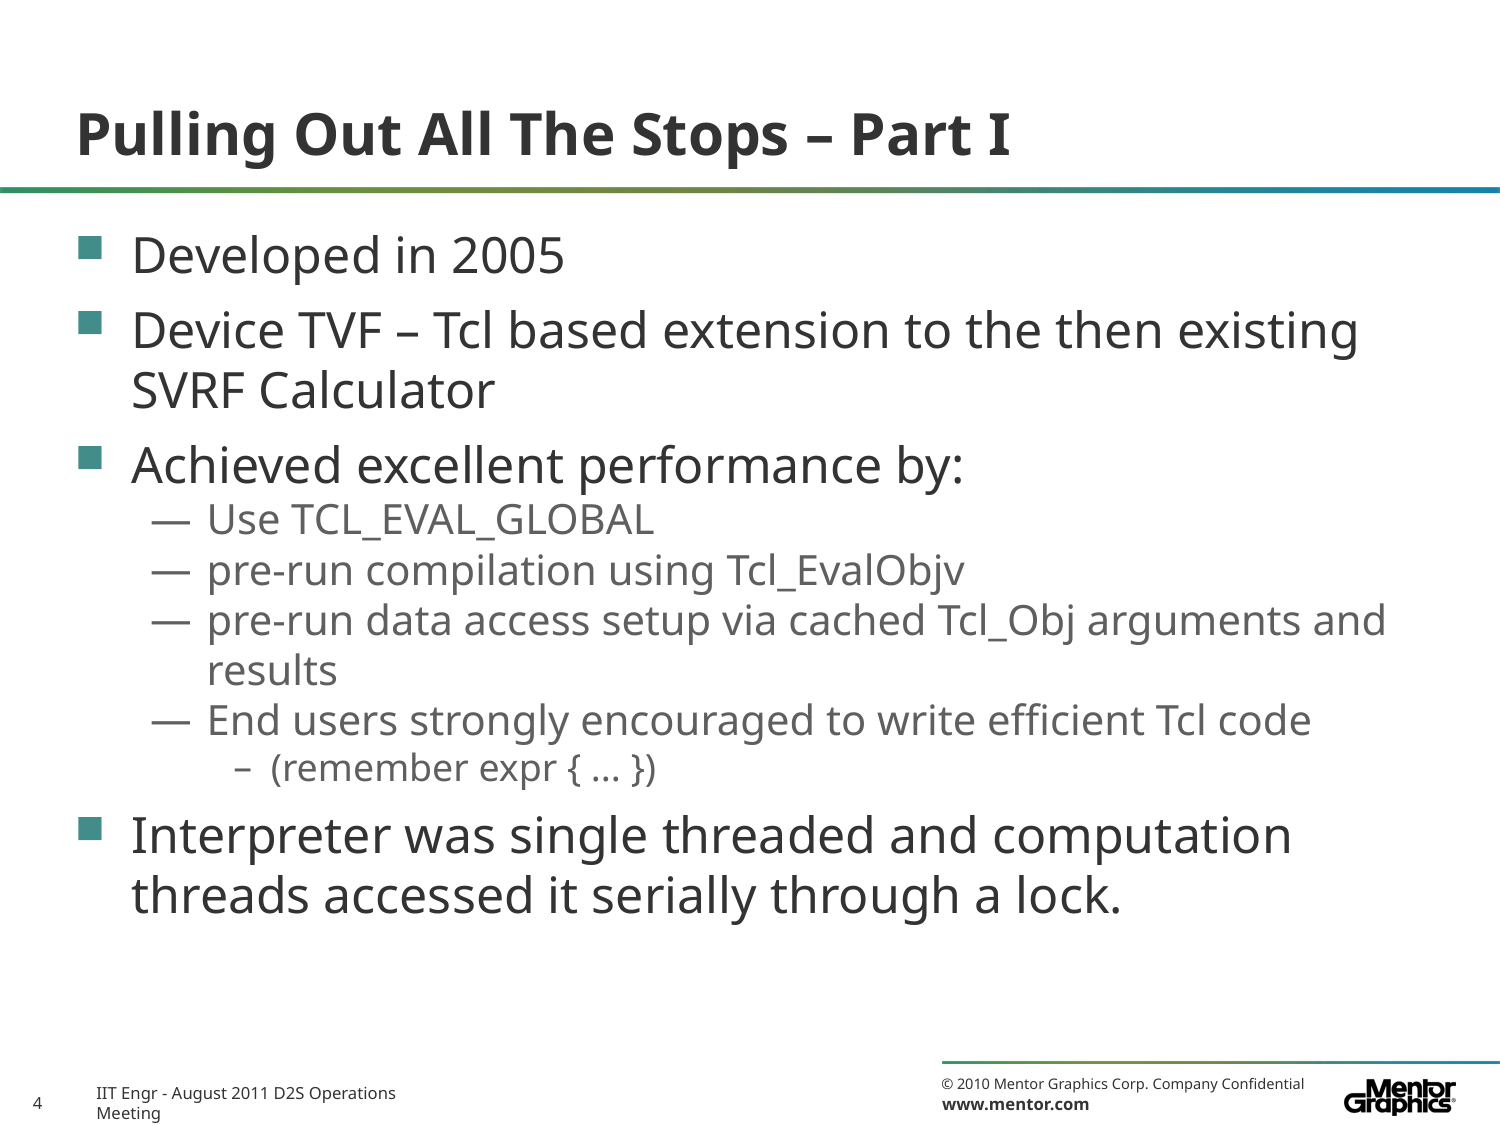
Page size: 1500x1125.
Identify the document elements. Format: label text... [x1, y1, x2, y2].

picture [0, 176, 1500, 215]
picture [0, 1048, 1500, 1125]
footer IIT Engr - August 2011 D2S Operations Meeting [80, 1074, 469, 1111]
list Developed in 2005 Device TVF – Tcl based extension to the then existing SVRF Calculator Achieved excellent performance by: Use TCL_EVAL_GLOBAL pre-run compilation using Tcl_EvalObjv pre-run data access setup via cached Tcl_Obj arguments and results End users strongly encouraged to write efficient Tcl code (remember expr { ... }) Interpreter was single threaded and computation threads accessed it serially through a lock. [0, 215, 1500, 1048]
title Pulling Out All The Stops – Part I [0, 0, 1500, 176]
